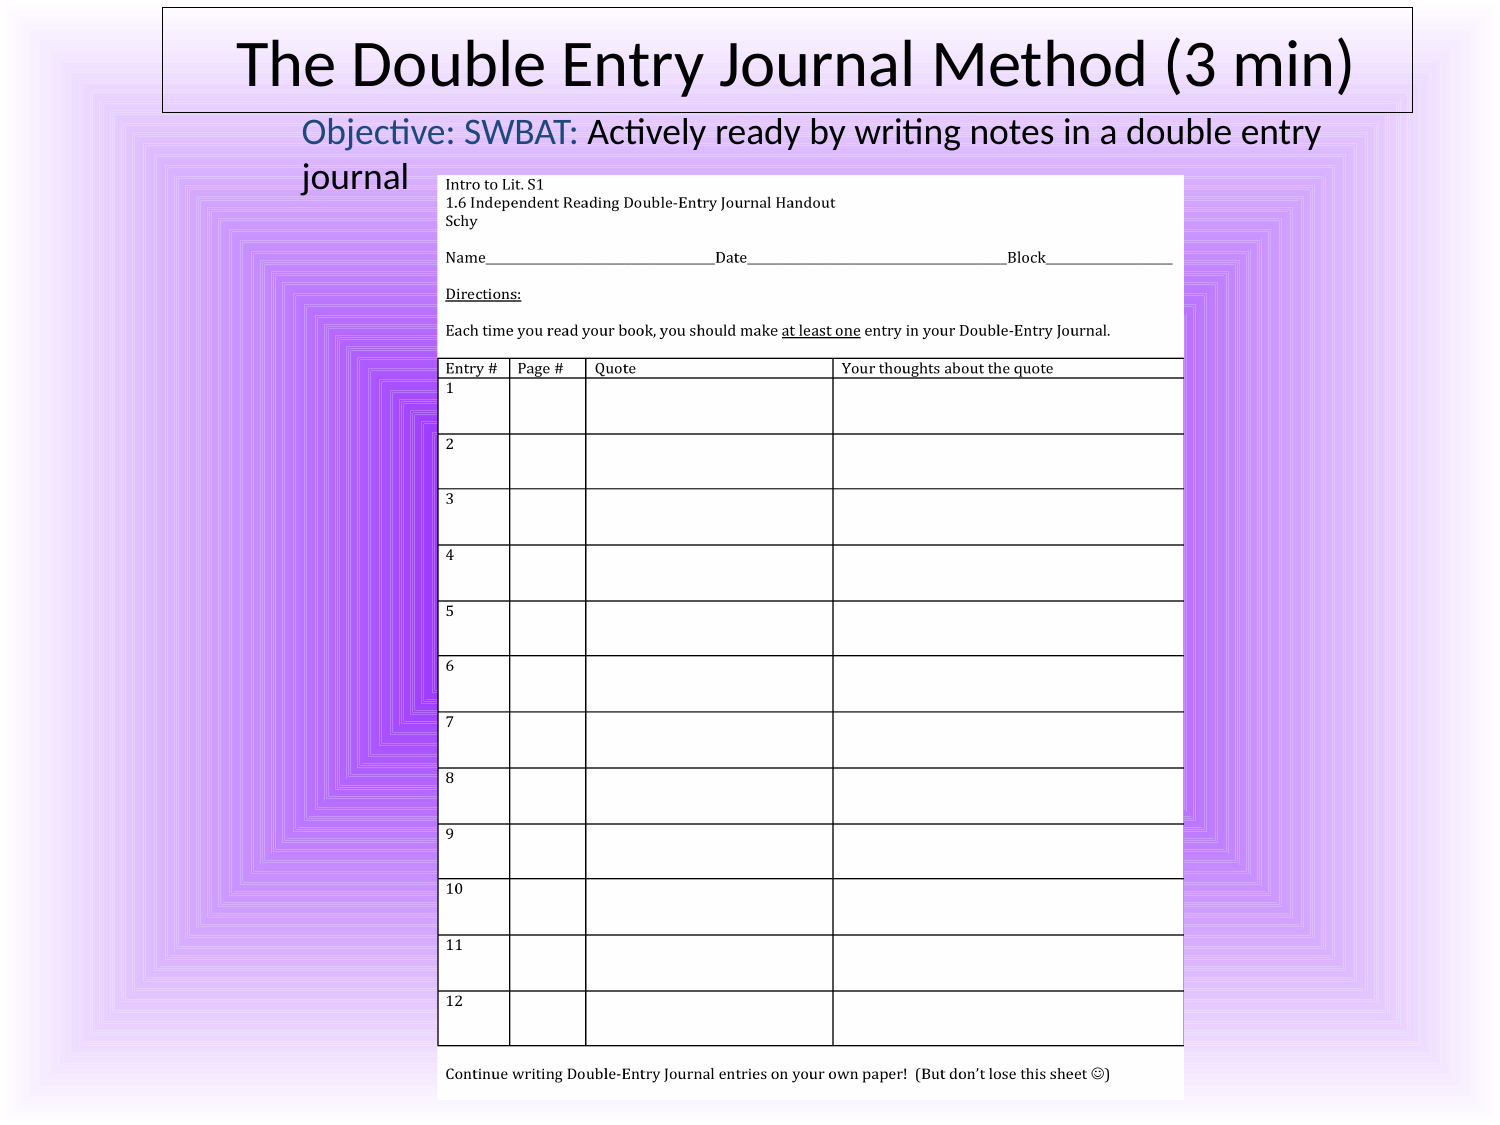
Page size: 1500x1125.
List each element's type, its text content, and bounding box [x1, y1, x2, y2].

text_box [437, 175, 1184, 1101]
title The Double Entry Journal Method (3 min) [162, 7, 1413, 99]
text_box Objective: SWBAT: Actively ready by writing notes in a double entry journal [108, 99, 1450, 295]
